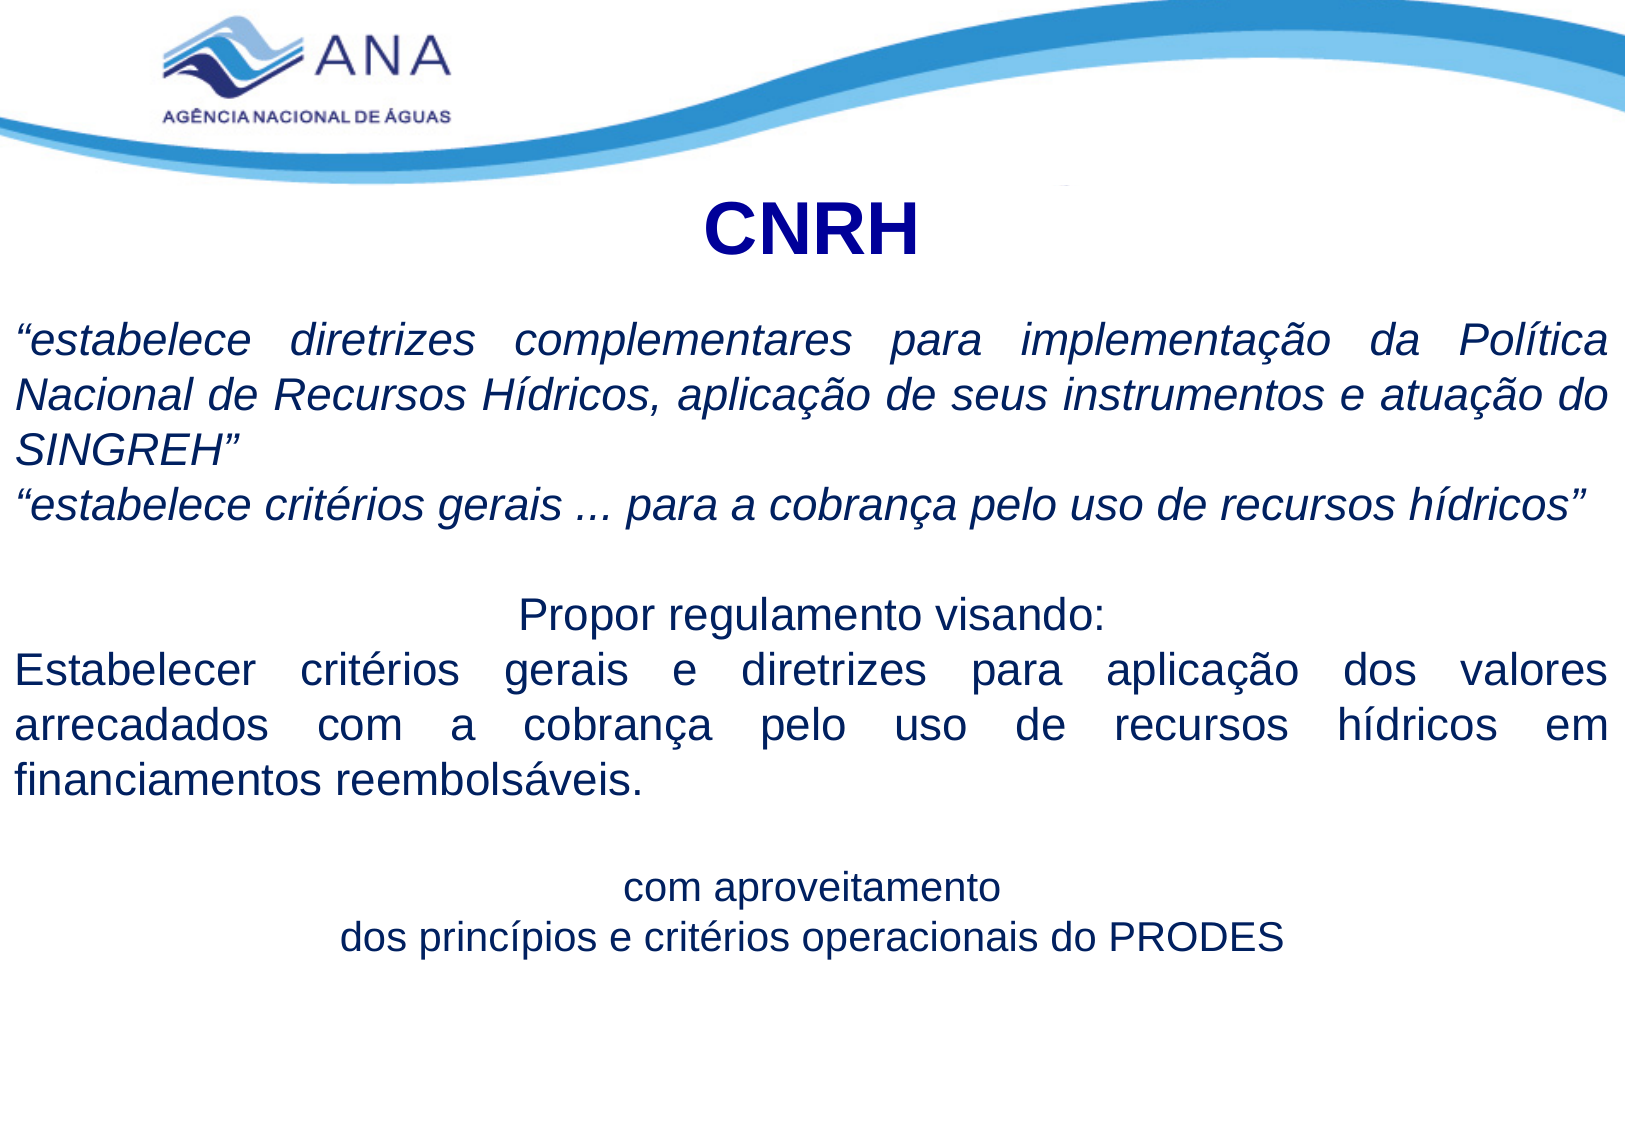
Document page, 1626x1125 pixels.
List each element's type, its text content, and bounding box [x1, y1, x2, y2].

picture [0, 0, 1625, 172]
text_box “estabelece diretrizes complementares para implementação da Política Nacional de Recursos Hídricos, aplicação de seus instrumentos e atuação do SINGREH” “estabelece critérios gerais ... para a cobrança pelo uso de recursos hídricos” Propor regulamento visando: Estabelecer critérios gerais e diretrizes para aplicação dos valores arrecadados com a cobrança pelo uso de recursos hídricos em financiamentos reembolsáveis. com aproveitamento dos princípios e critérios operacionais do PRODES [0, 303, 1625, 1125]
text_box CNRH [0, 172, 1625, 303]
